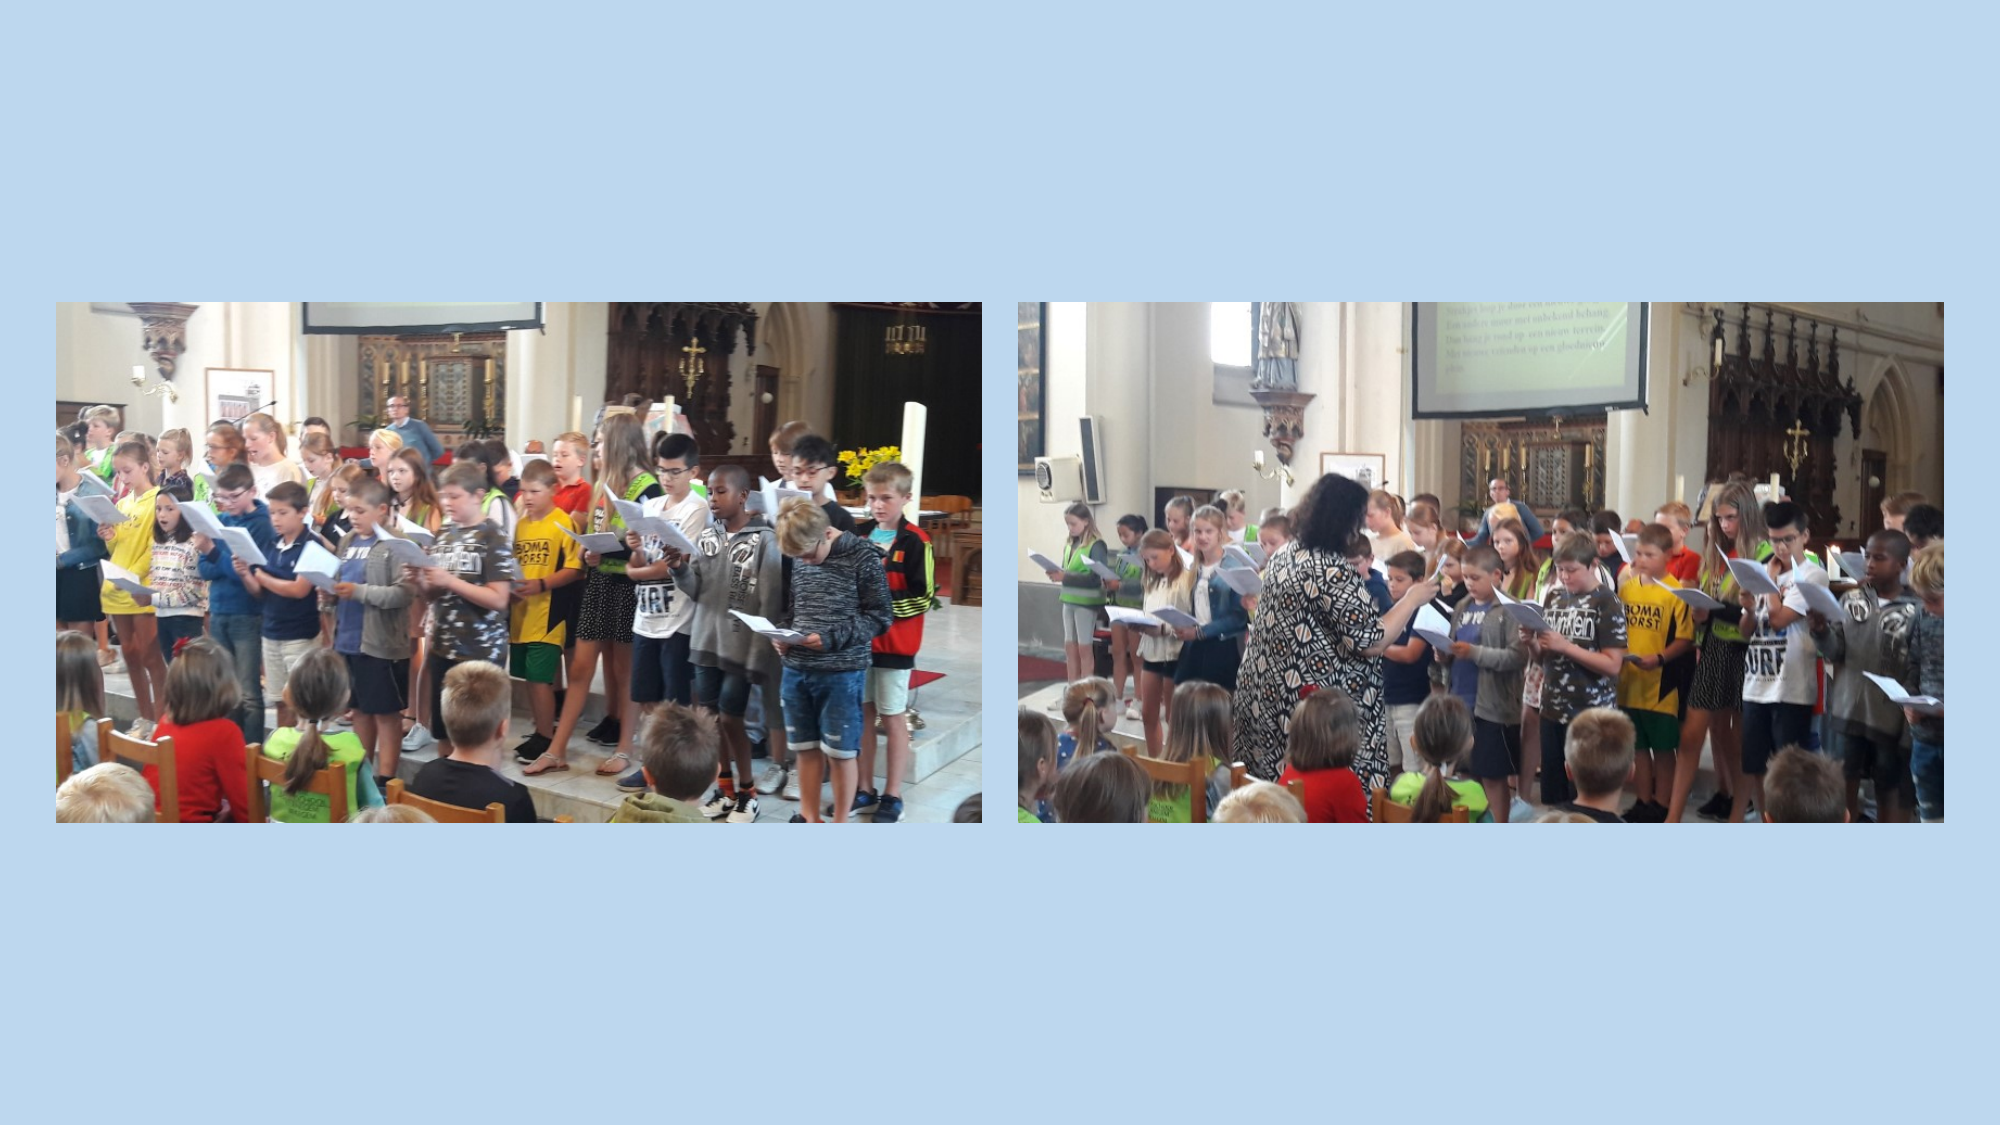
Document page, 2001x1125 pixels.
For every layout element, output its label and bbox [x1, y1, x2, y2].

picture [1018, 302, 1944, 823]
picture [56, 302, 982, 823]
